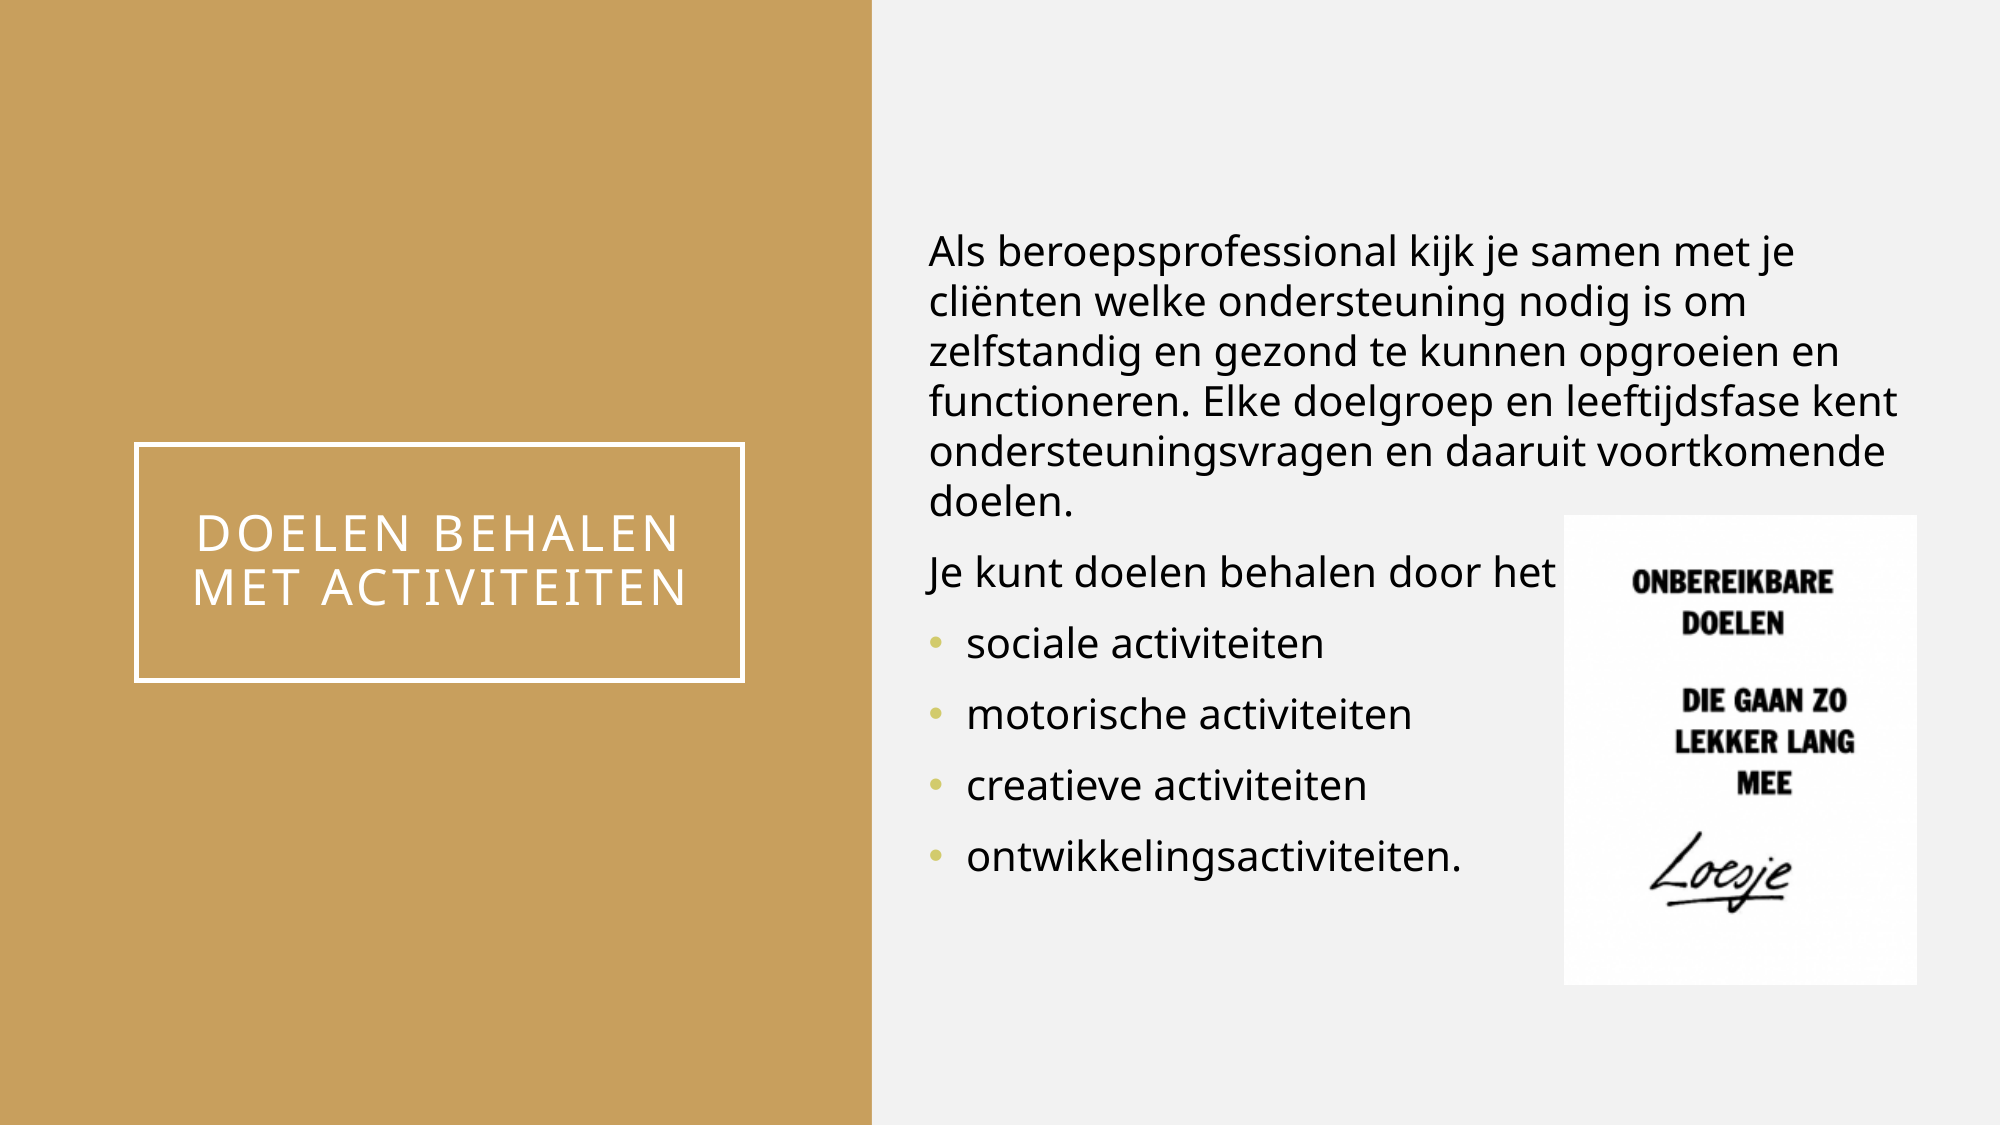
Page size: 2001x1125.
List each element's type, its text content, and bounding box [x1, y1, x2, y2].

title Doelen behalen met activiteiten [134, 442, 745, 683]
text_box [871, 0, 2000, 1125]
picture [1564, 515, 1917, 985]
list Als beroepsprofessional kijk je samen met je cliënten welke ondersteuning nodig is om zelfstandig en gezond te kunnen opgroeien en functioneren. Elke doelgroep en leeftijdsfase kent ondersteuningsvragen en daaruit voortkomende doelen. Je kunt doelen behalen door het inzetten van: sociale activiteiten motorische activiteiten creatieve activiteiten ontwikkelingsactiviteiten. [913, 140, 1959, 1036]
